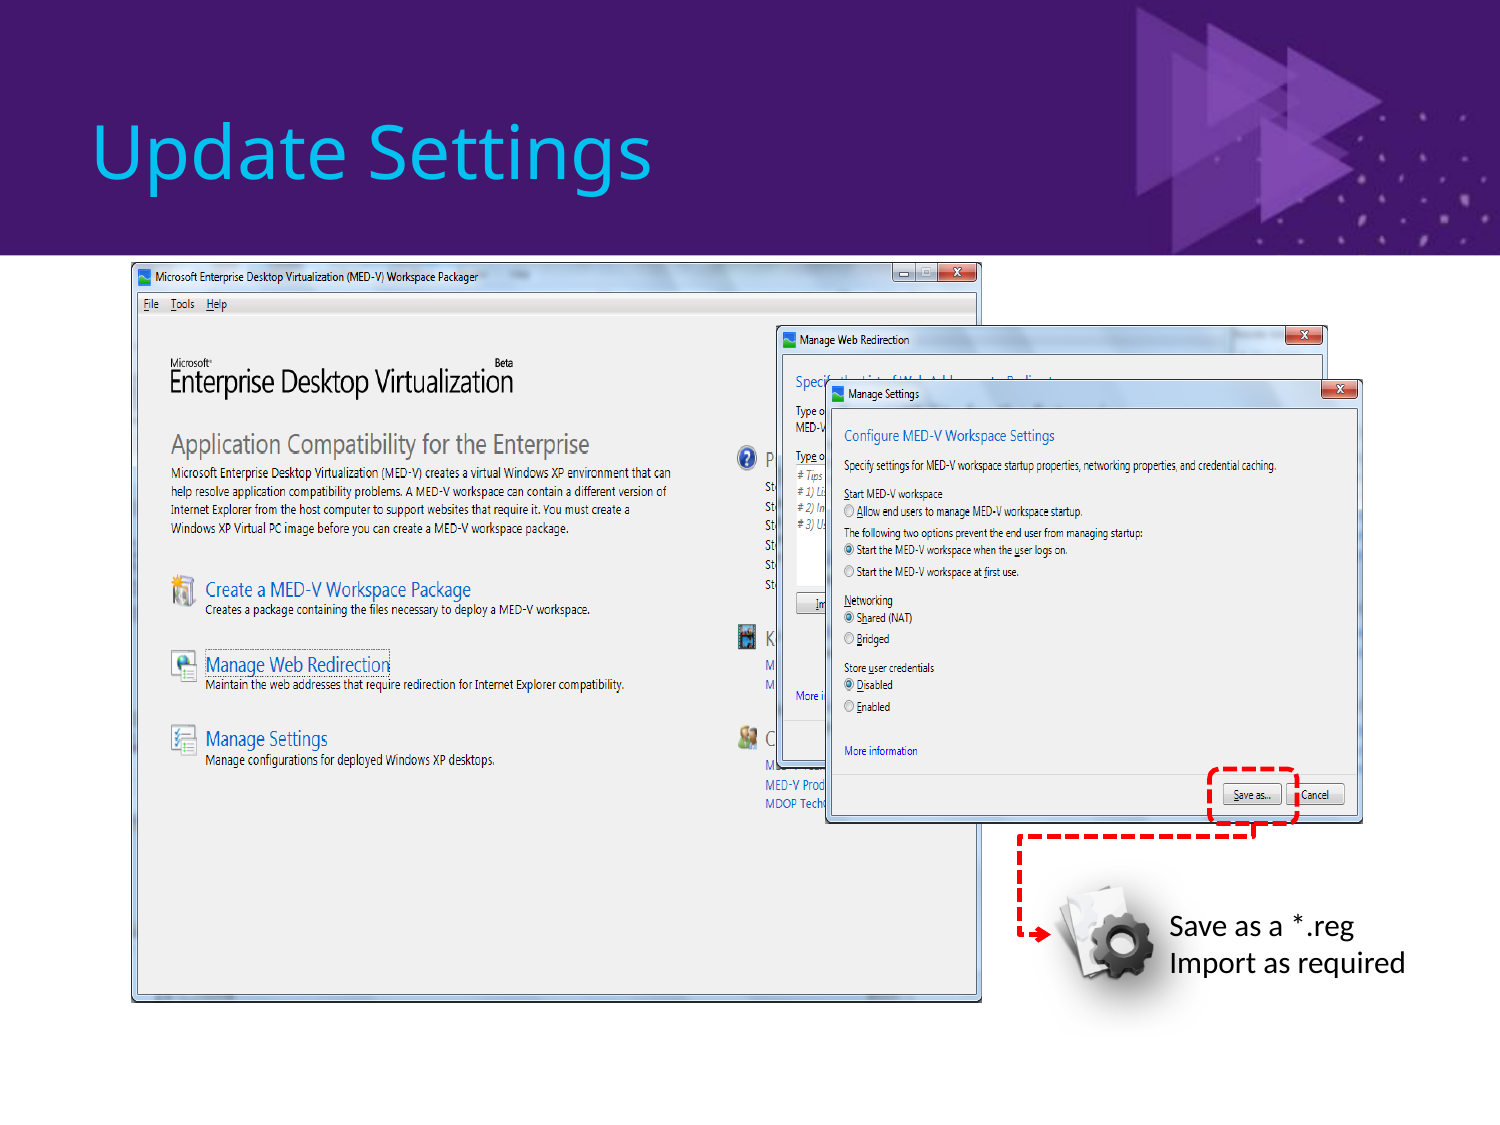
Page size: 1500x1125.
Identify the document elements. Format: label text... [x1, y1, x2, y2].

picture [130, 262, 1363, 1003]
picture [0, 0, 1500, 255]
title Update Settings [75, 56, 1425, 244]
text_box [1050, 768, 1424, 992]
